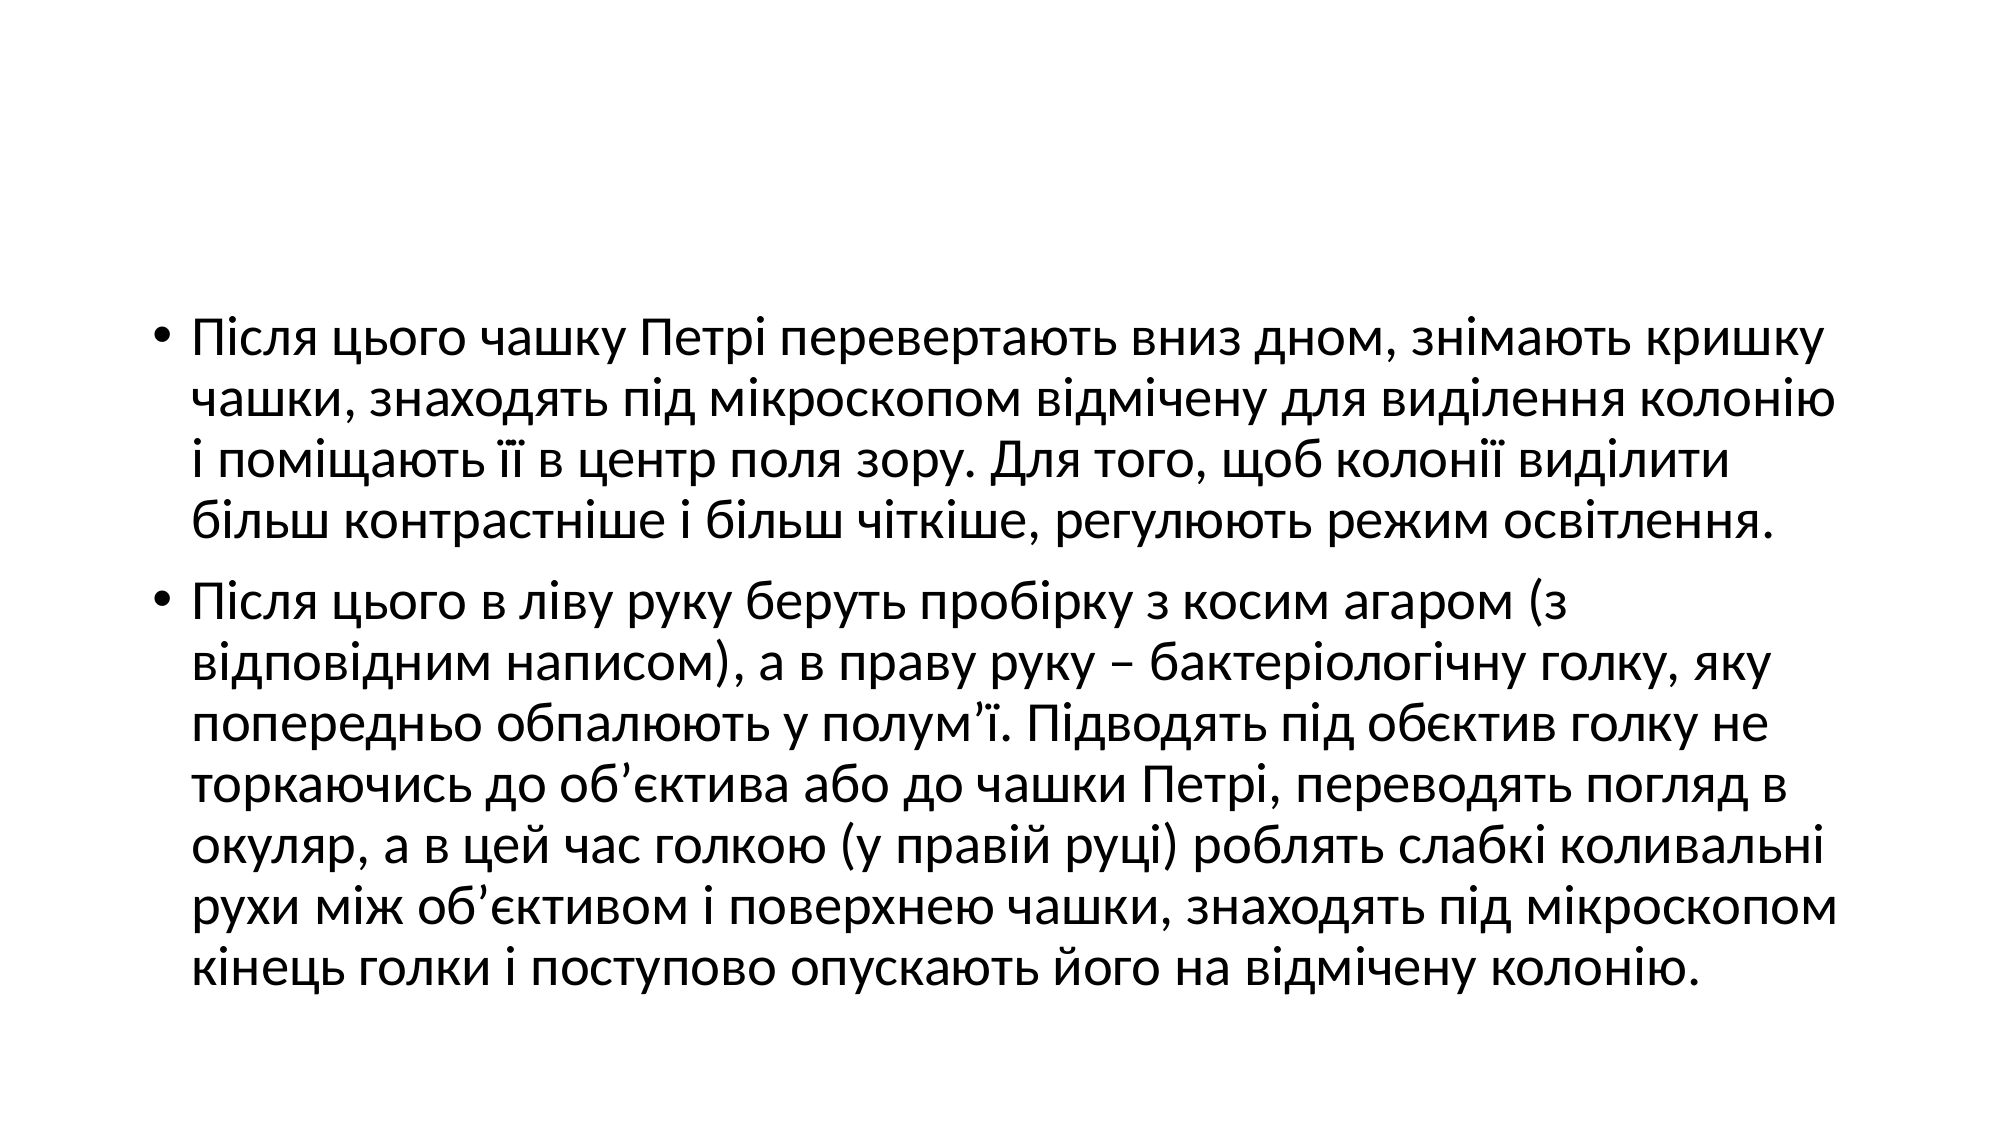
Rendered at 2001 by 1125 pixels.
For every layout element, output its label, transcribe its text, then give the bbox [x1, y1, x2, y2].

list Після цього чашку Петрі перевертають вниз дном, знімають кришку чашки, знаходять під мікроскопом відмічену для виділення колонію і поміщають її в центр поля зору. Для того, щоб колонії виділити більш контрастніше і більш чіткіше, регулюють режим освітлення. Після цього в ліву руку беруть пробірку з косим агаром (з відповідним написом), а в праву руку – бактеріологічну голку, яку попередньо обпалюють у полум’ї. Підводять під обєктив голку не торкаючись до об’єктива або до чашки Петрі, переводять погляд в окуляр, а в цей час голкою (у правій руці) роблять слабкі коливальні рухи між об’єктивом і поверхнею чашки, знаходять під мікроскопом кінець голки і поступово опускають його на відмічену колонію. [137, 299, 1863, 1014]
